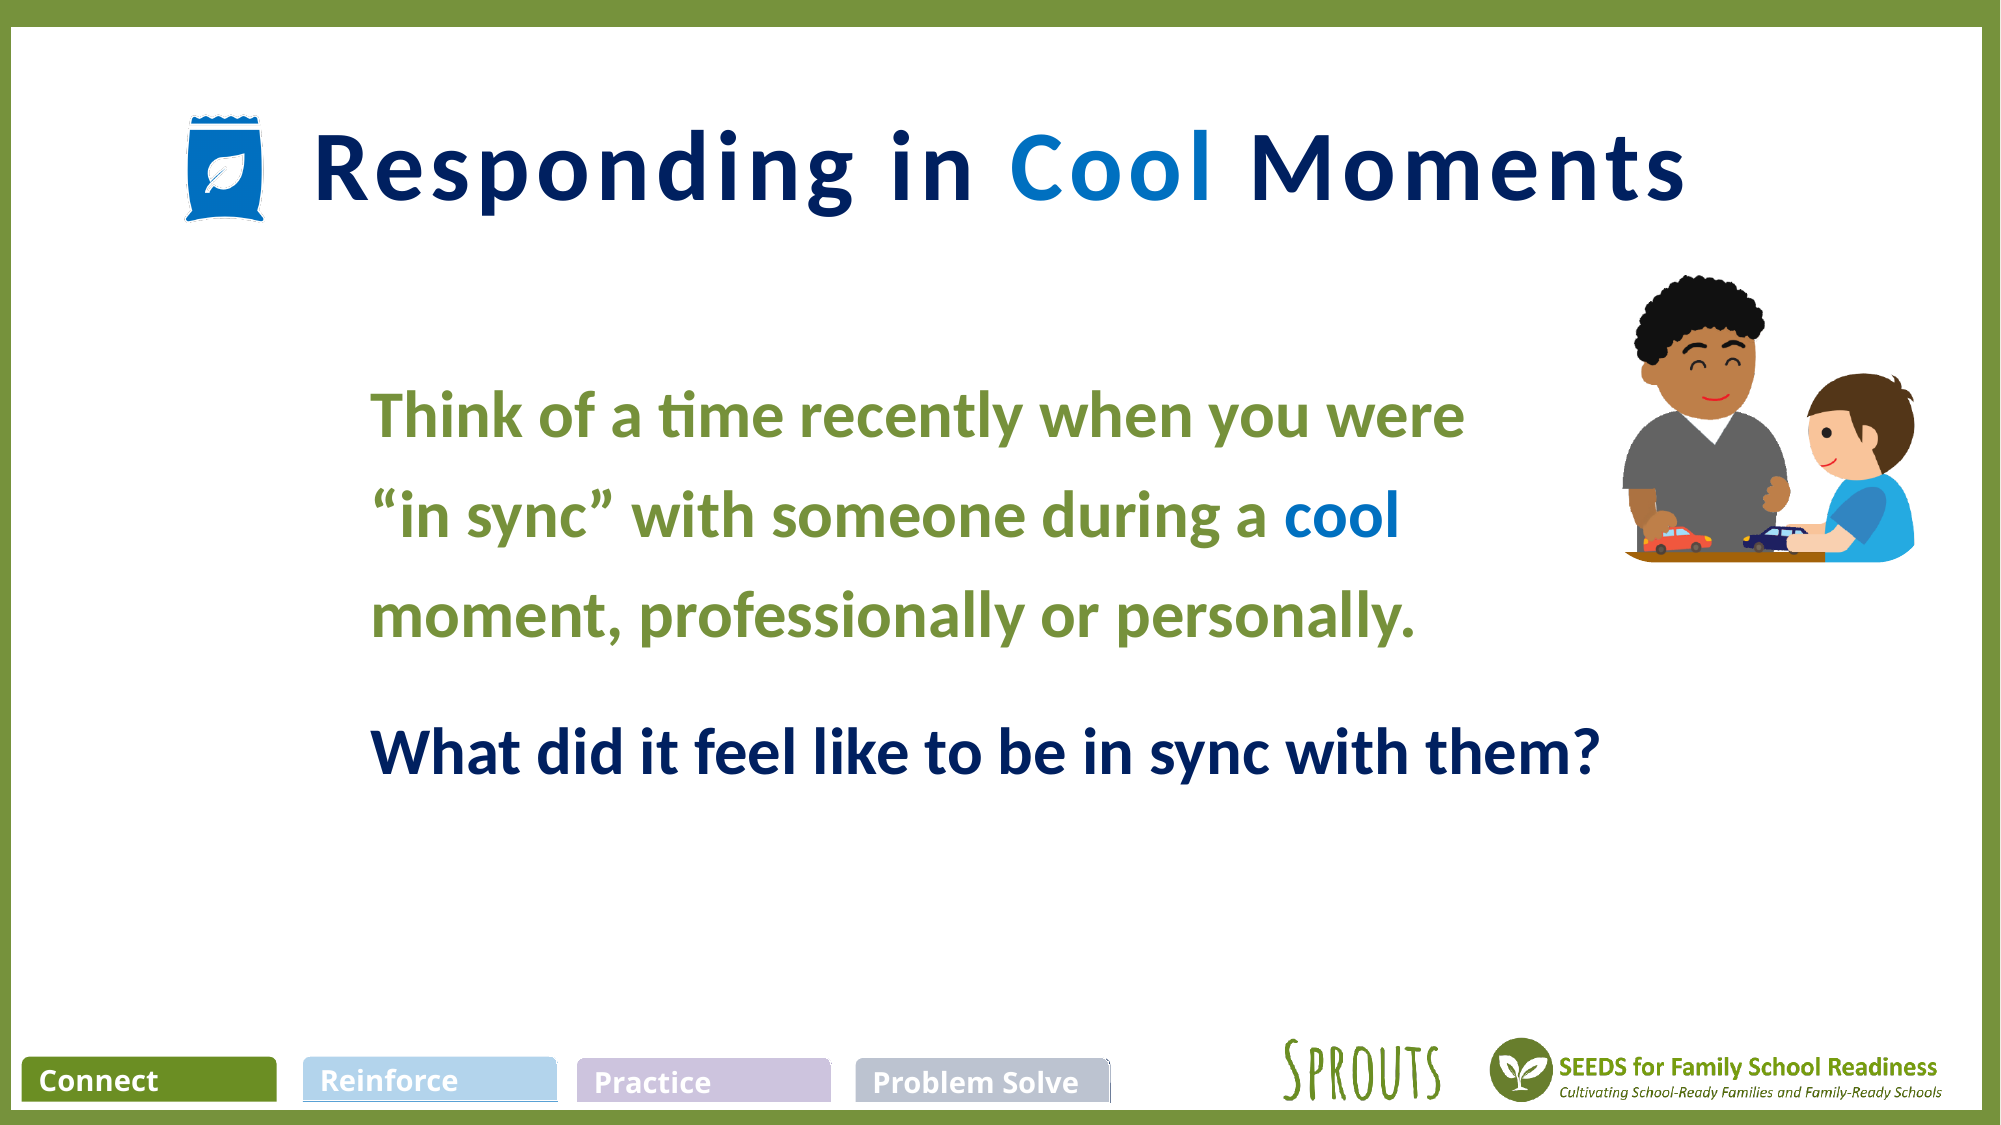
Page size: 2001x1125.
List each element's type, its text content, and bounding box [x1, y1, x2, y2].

title Responding in Cool Moments [48, 59, 1952, 278]
picture [1487, 1035, 1955, 1110]
text_box [854, 1057, 1110, 1103]
picture [1605, 262, 1927, 563]
picture [1271, 1027, 1453, 1110]
text_box [576, 1057, 832, 1103]
text_box Think of a time recently when you were “in sync” with someone during a cool moment, professionally or personally. What did it feel like to be in sync with them? [355, 343, 1640, 796]
text_box [302, 1055, 558, 1101]
picture [149, 93, 300, 244]
